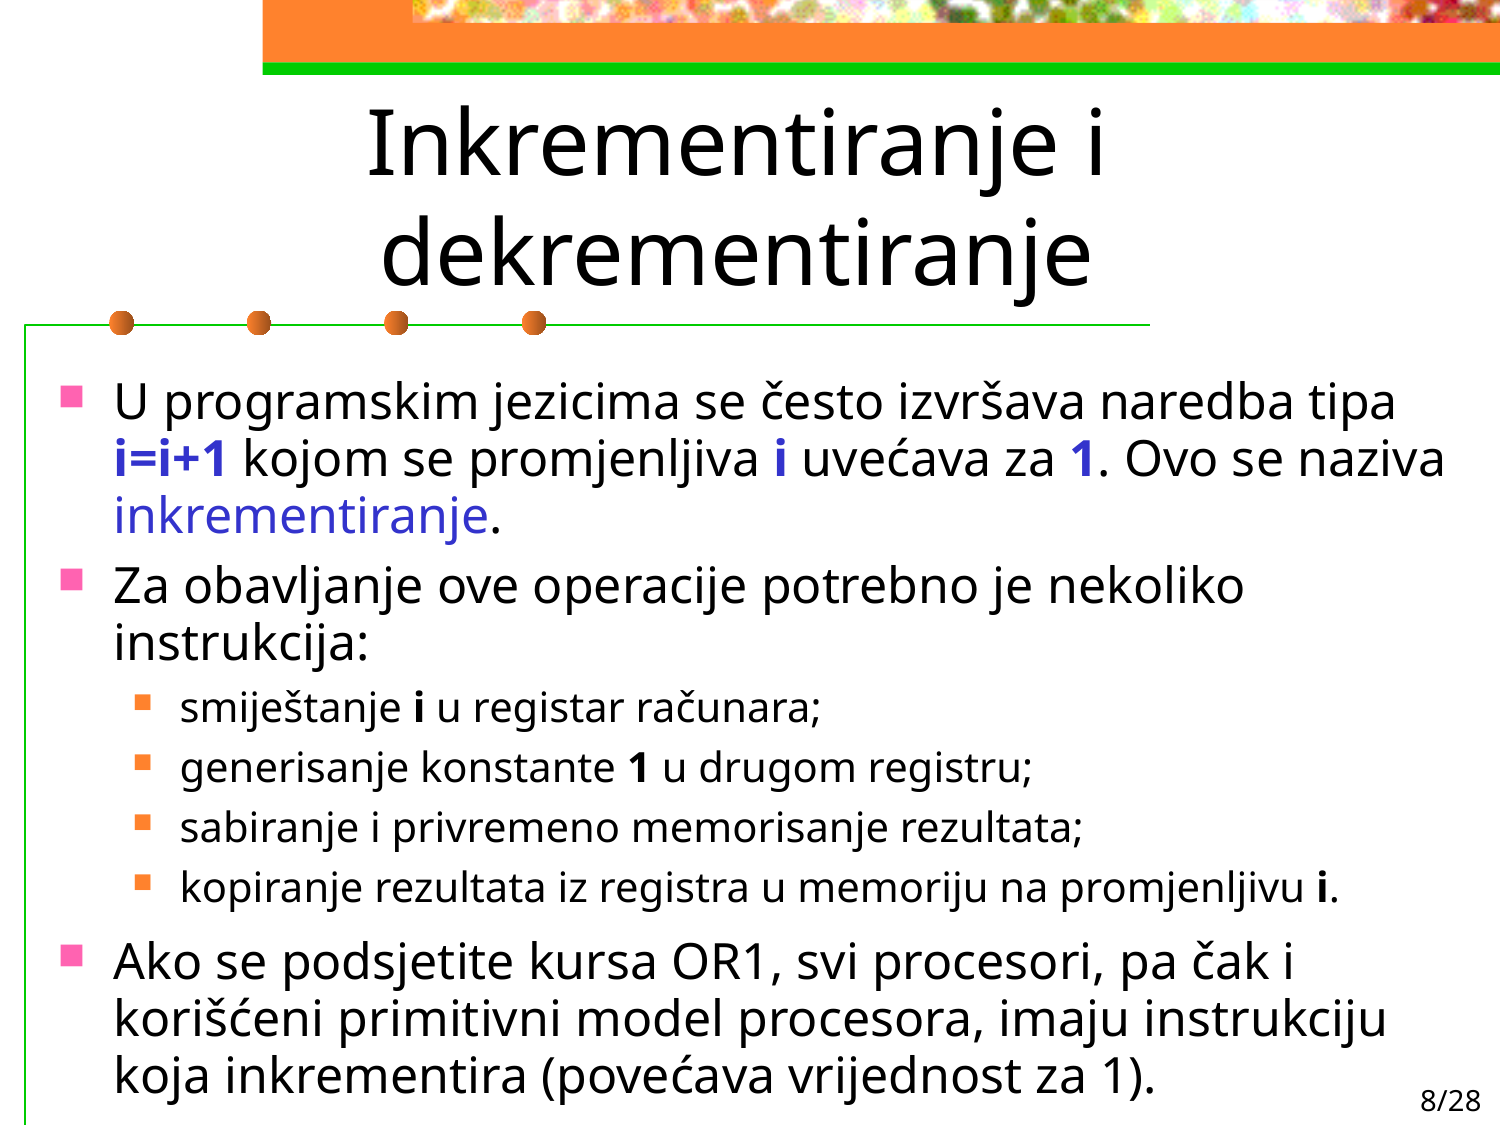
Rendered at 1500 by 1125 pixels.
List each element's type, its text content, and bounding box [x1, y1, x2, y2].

slide_number 8/28 [1364, 1049, 1497, 1125]
title Inkrementiranje i dekrementiranje [12, 99, 1463, 288]
list U programskim jezicima se često izvršava naredba tipa i=i+1 kojom se promjenljiva i uvećava za 1. Ovo se naziva inkrementiranje. Za obavljanje ove operacije potrebno je nekoliko instrukcija: smiještanje i u registar računara; generisanje konstante 1 u drugom registru; sabiranje i privremeno memorisanje rezultata; kopiranje rezultata iz registra u memoriju na promjenljivu i. Ako se podsjetite kursa OR1, svi procesori, pa čak i korišćeni primitivni model procesora, imaju instrukciju koja inkrementira (povećava vrijednost za 1). [42, 366, 1472, 1069]
picture [412, 0, 1500, 23]
